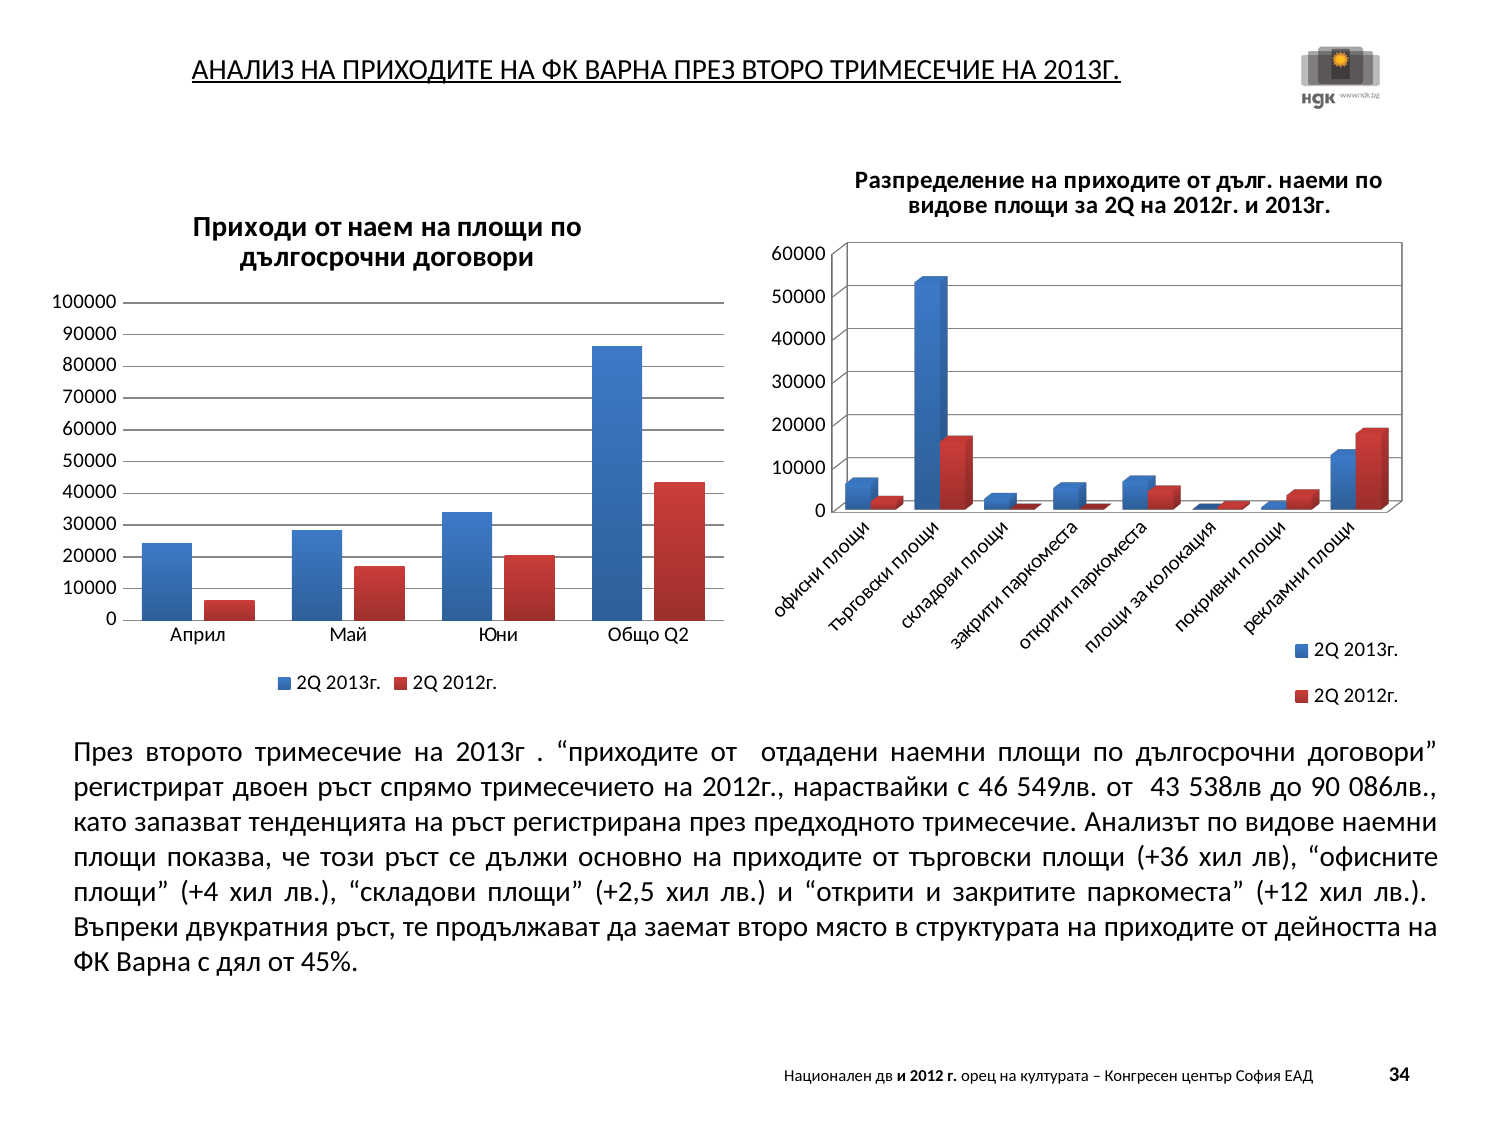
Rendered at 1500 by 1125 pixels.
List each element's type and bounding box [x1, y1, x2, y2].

text_box [75, 42, 1238, 126]
text_box [58, 724, 1453, 985]
picture [1282, 37, 1397, 113]
text_box [599, 1042, 1425, 1103]
chart [37, 162, 1432, 751]
